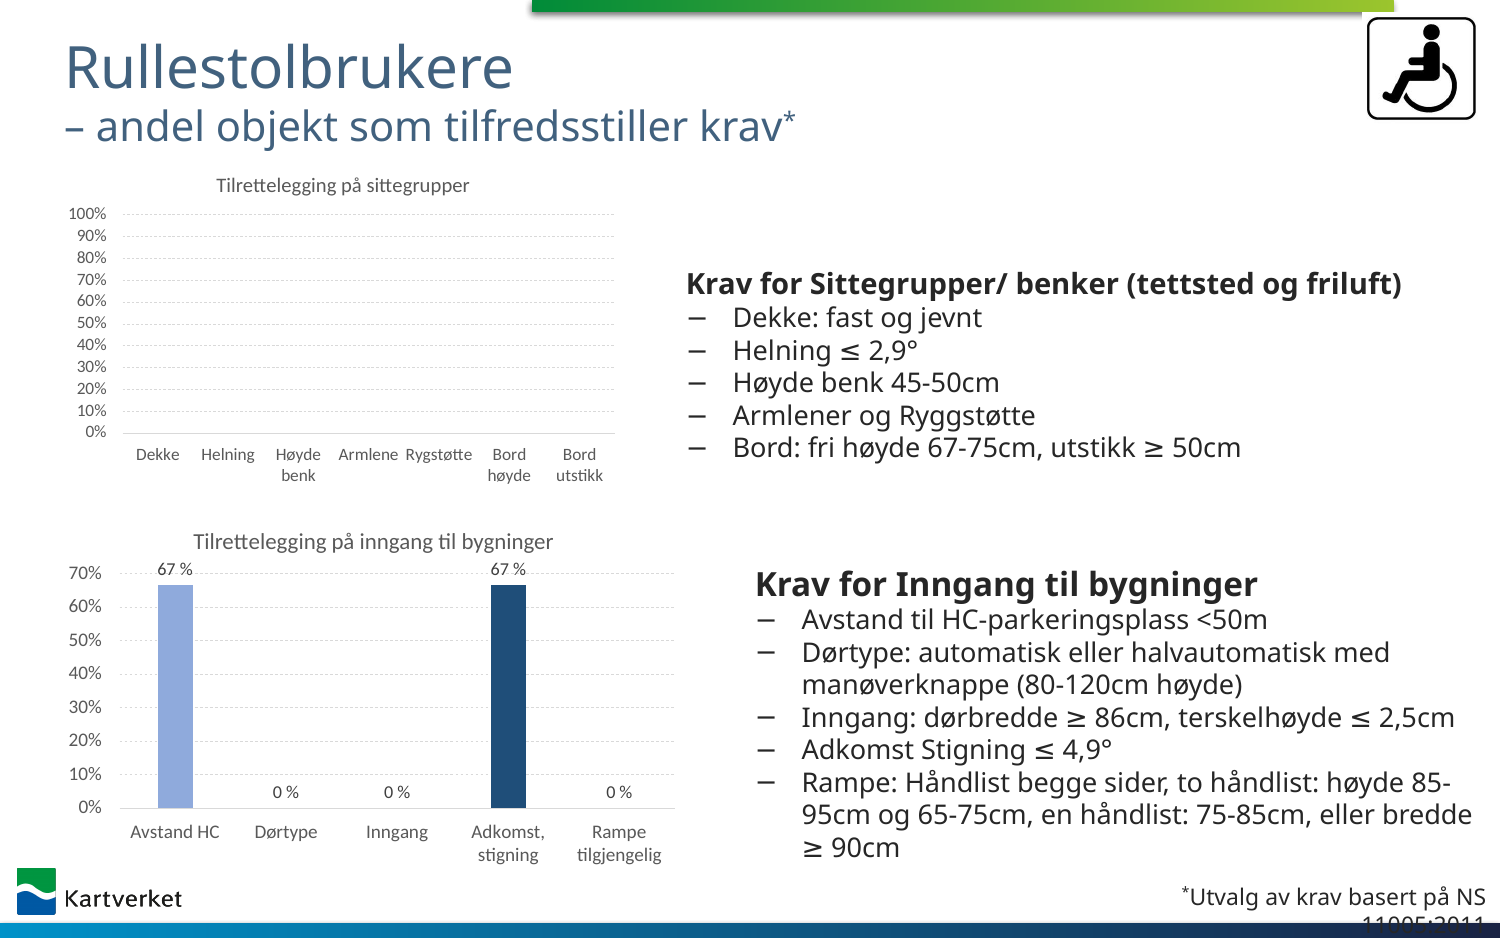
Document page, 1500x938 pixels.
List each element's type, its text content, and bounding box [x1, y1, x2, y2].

text_box Rullestolbrukere – andel objekt som tilfredsstiller krav* [49, 25, 1431, 158]
text_box Krav for Sittegrupper/ benker (tettsted og friluft) Dekke: fast og jevnt Helning ≤ 2,9° Høyde benk 45-50cm Armlener og Ryggstøtte Bord: fri høyde 67-75cm, utstikk ≥ 50cm [670, 258, 1418, 471]
picture [1362, 12, 1481, 126]
text_box Krav for Inngang til bygninger Avstand til HC-parkeringsplass <50m Dørtype: automatisk eller halvautomatisk med manøverknappe (80-120cm høyde) Inngang: dørbredde ≥ 86cm, terskelhøyde ≤ 2,5cm Adkomst Stigning ≤ 4,9° Rampe: Håndlist begge sider, to håndlist: høyde 85-95cm og 65-75cm, en håndlist: 75-85cm, eller bredde ≥ 90cm [740, 555, 1491, 870]
picture [62, 166, 625, 492]
picture [62, 520, 686, 874]
text_box *Utvalg av krav basert på NS 11005:2011 [1068, 873, 1500, 938]
